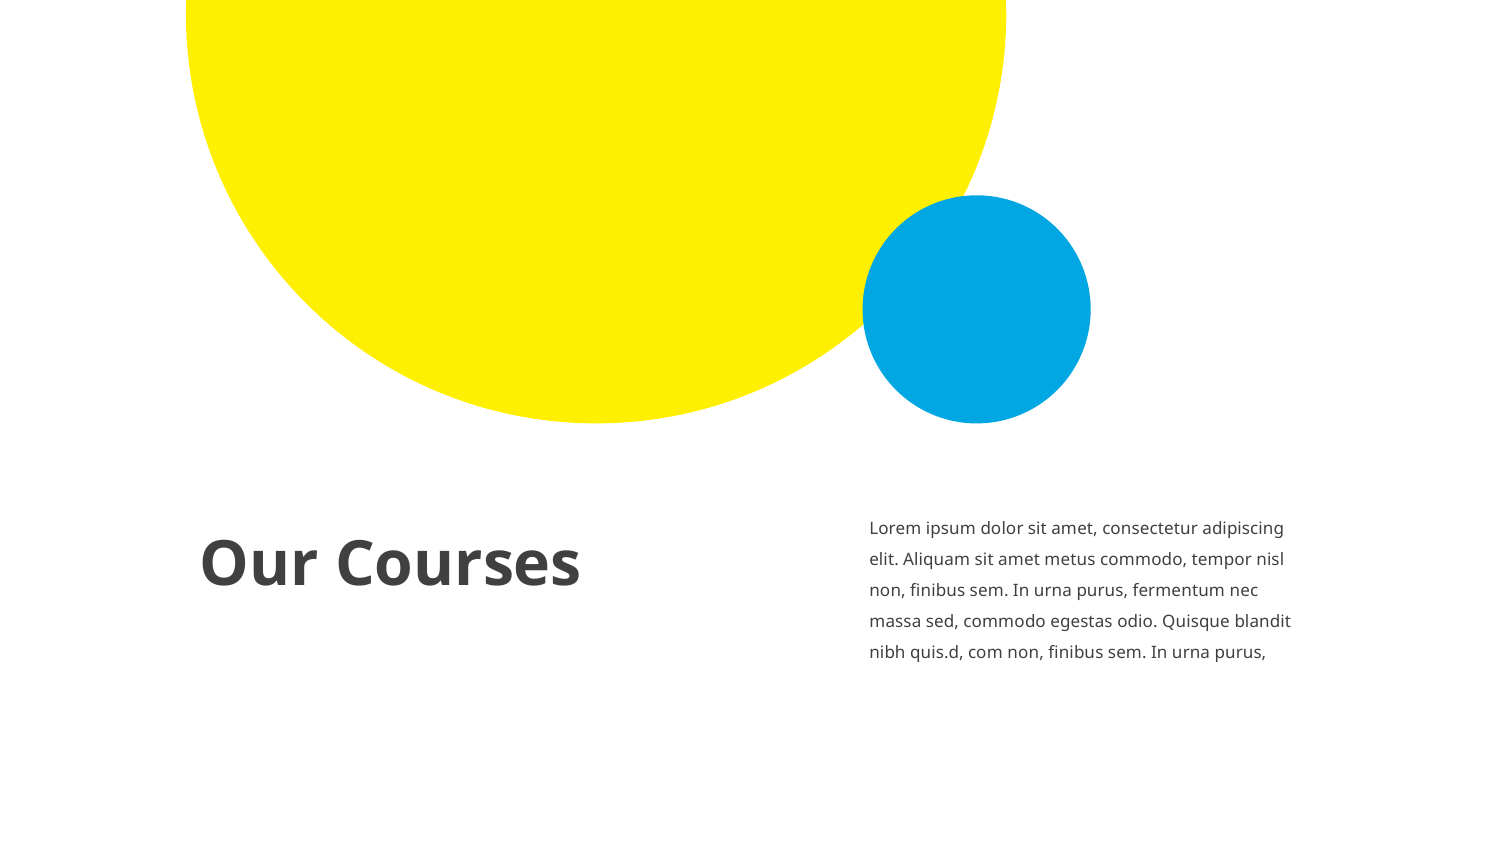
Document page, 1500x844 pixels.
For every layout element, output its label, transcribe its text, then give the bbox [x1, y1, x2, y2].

text_box Our Courses [185, 515, 785, 606]
picture [990, 420, 1007, 424]
picture [185, 0, 1007, 424]
text_box Lorem ipsum dolor sit amet, consectetur adipiscing elit. Aliquam sit amet metus commodo, tempor nisl non, finibus sem. In urna purus, fermentum nec massa sed, commodo egestas odio. Quisque blandit nibh quis.d, com non, finibus sem. In urna purus, [854, 499, 1319, 669]
text_box [1007, 198, 1092, 421]
